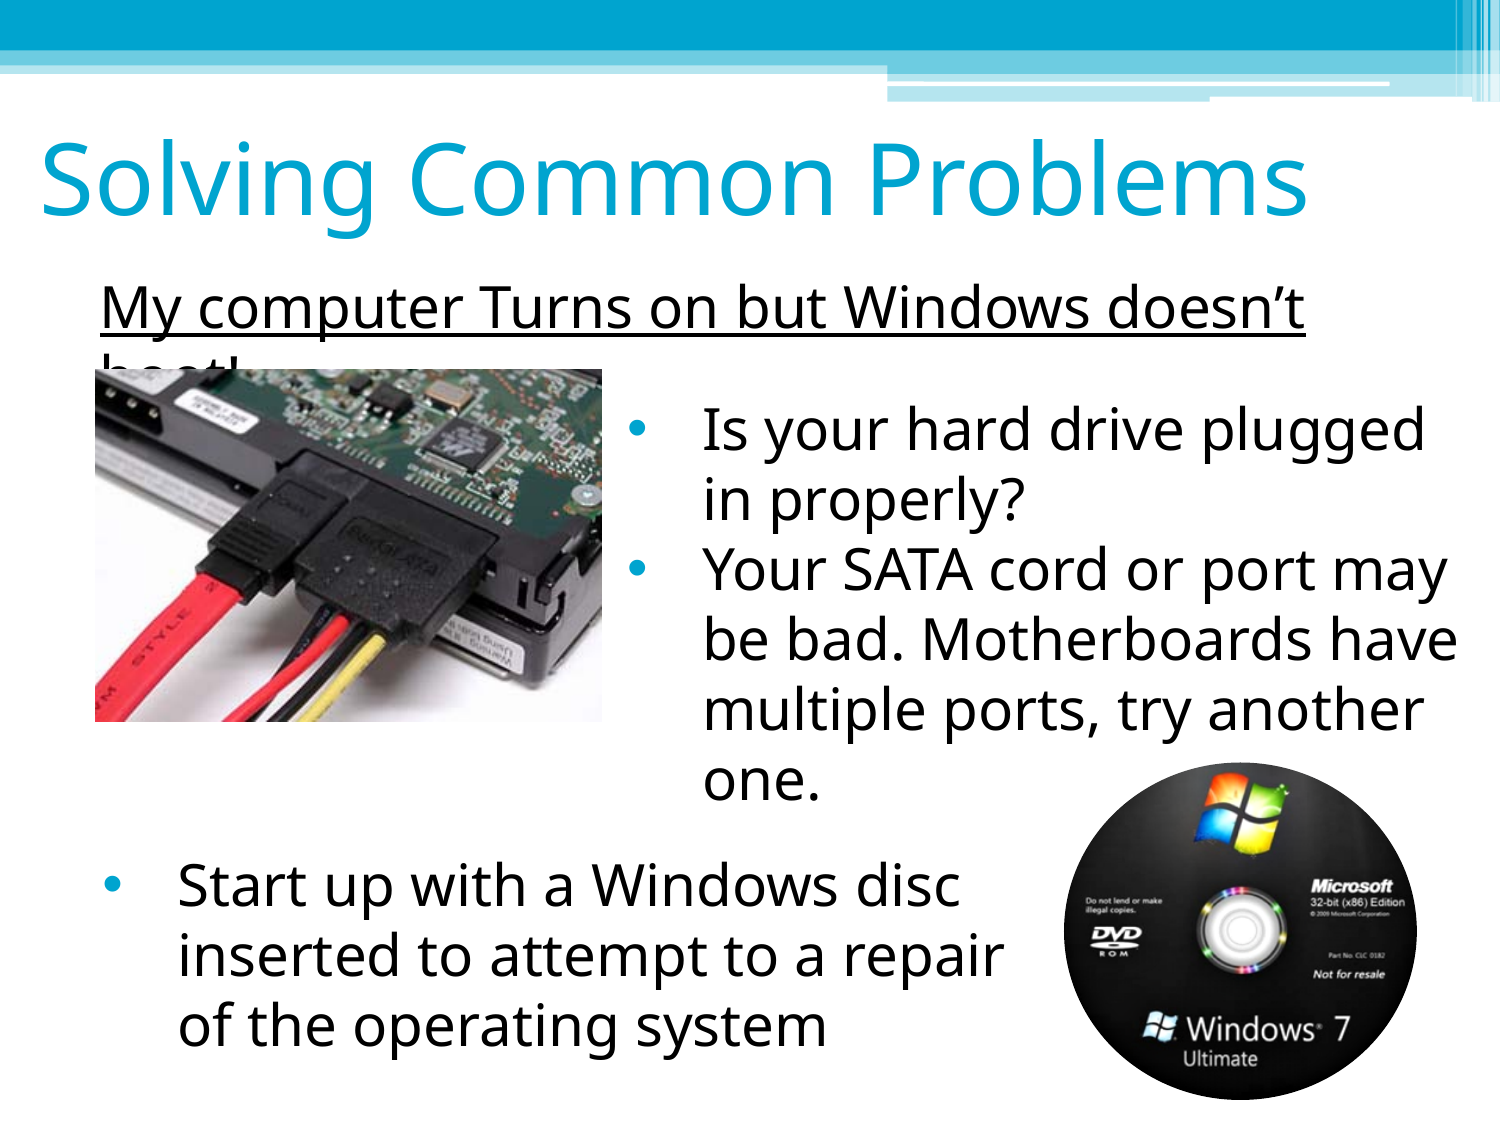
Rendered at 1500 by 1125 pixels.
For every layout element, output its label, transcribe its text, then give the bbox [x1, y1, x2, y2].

picture [1063, 762, 1417, 1100]
list My computer Turns on but Windows doesn’t boot! [24, 263, 1475, 363]
text_box Is your hard drive plugged in properly? Your SATA cord or port may be bad. Motherboards have multiple ports, try another one. [612, 384, 1500, 865]
title Solving Common Problems [24, 87, 1500, 263]
picture [95, 369, 602, 722]
text_box Start up with a Windows disc inserted to attempt to a repair of the operating system [87, 841, 1025, 1066]
